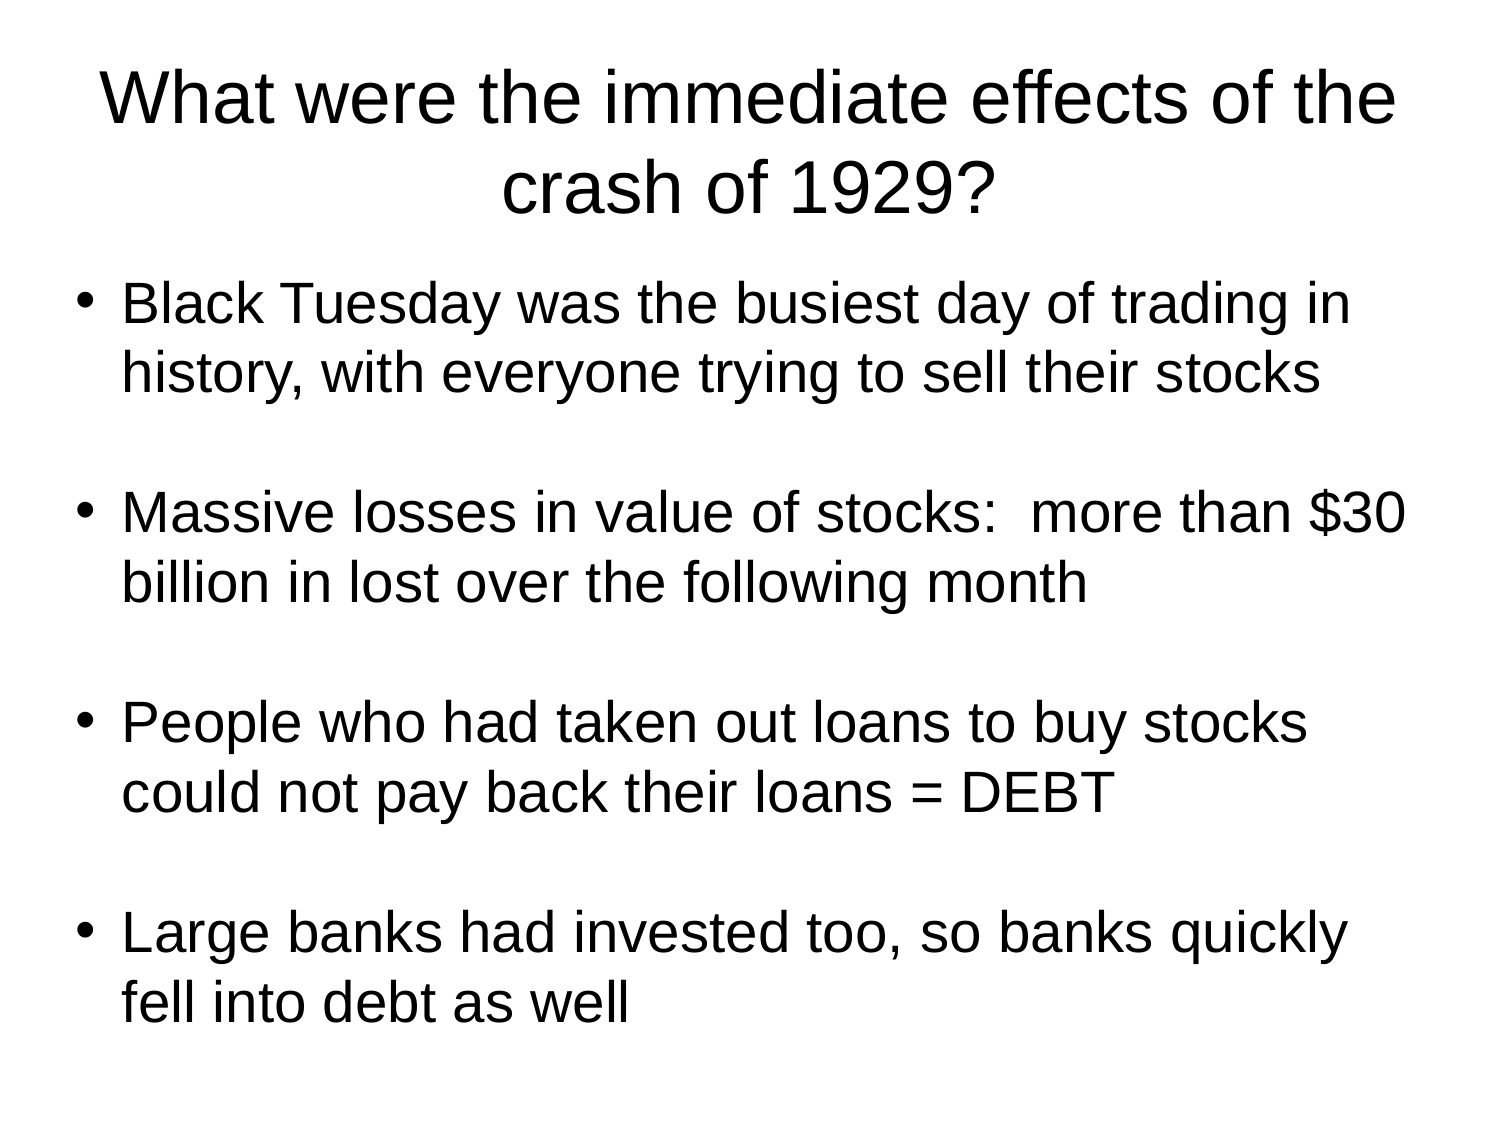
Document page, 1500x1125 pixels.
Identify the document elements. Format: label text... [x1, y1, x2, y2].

title What were the immediate effects of the crash of 1929? [75, 45, 1424, 232]
subtitle Black Tuesday was the busiest day of trading in history, with everyone trying to sell their stocks Massive losses in value of stocks: more than $30 billion in lost over the following month People who had taken out loans to buy stocks could not pay back their loans = DEBT Large banks had invested too, so banks quickly fell into debt as well [75, 365, 1424, 1004]
